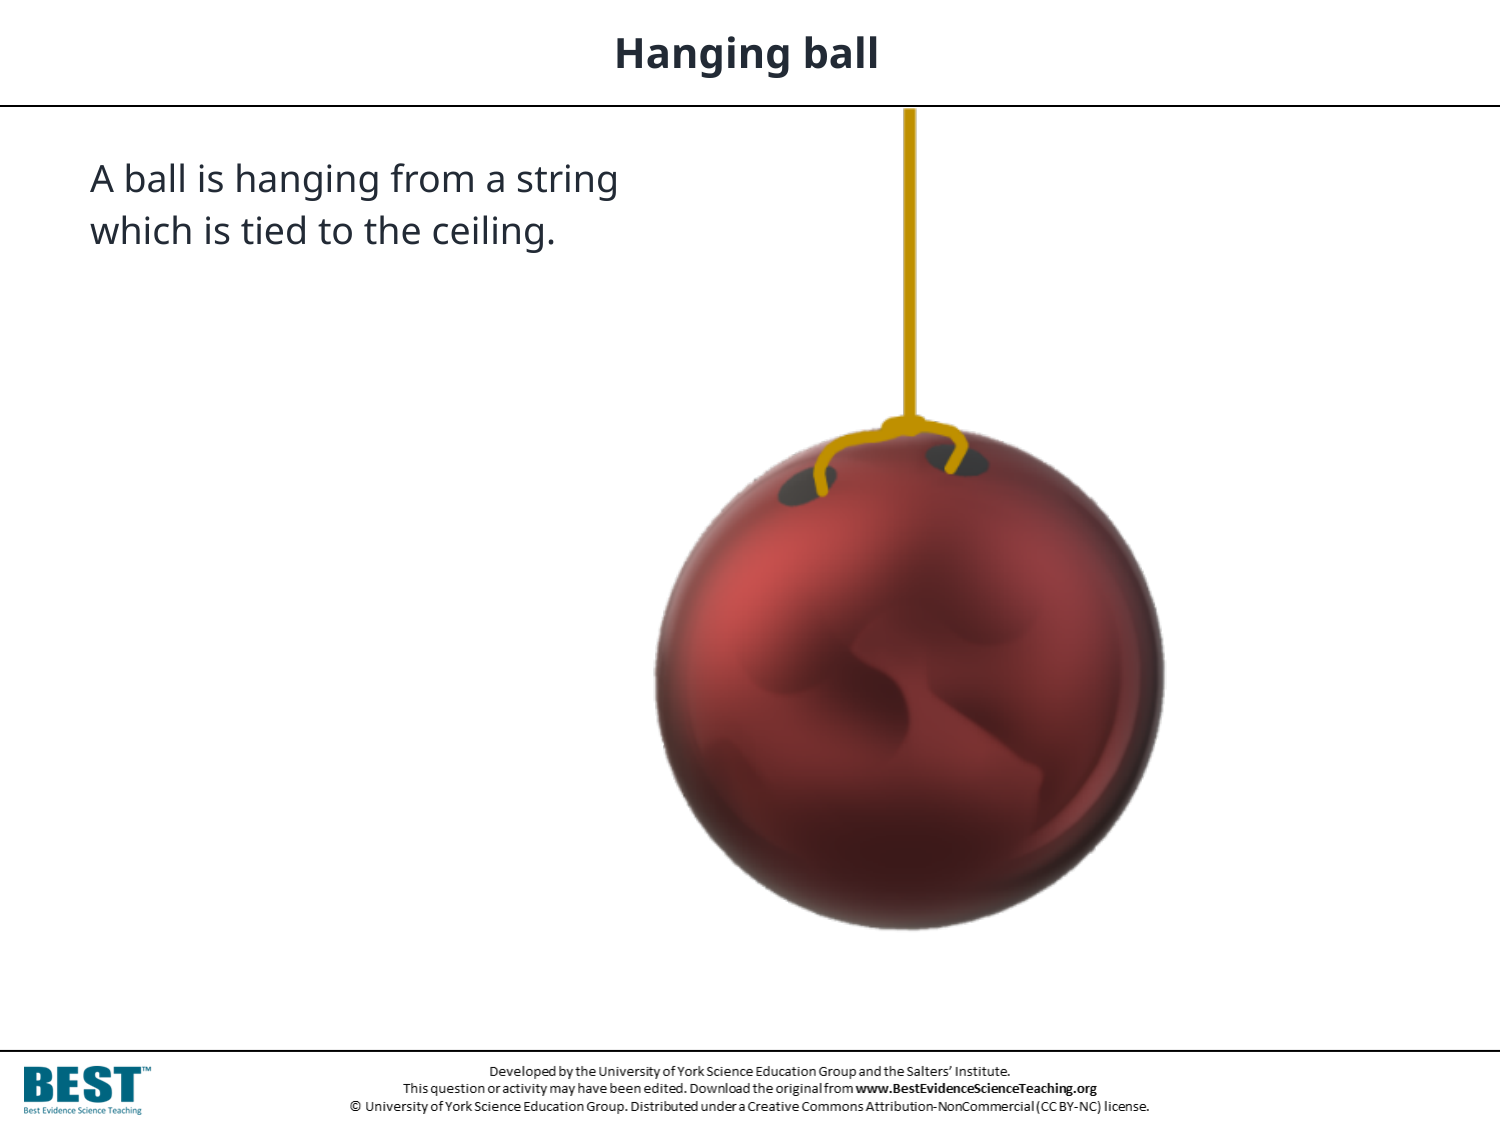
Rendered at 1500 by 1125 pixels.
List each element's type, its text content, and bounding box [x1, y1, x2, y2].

text_box Hanging ball [23, 4, 1471, 99]
picture [0, 105, 1500, 1125]
